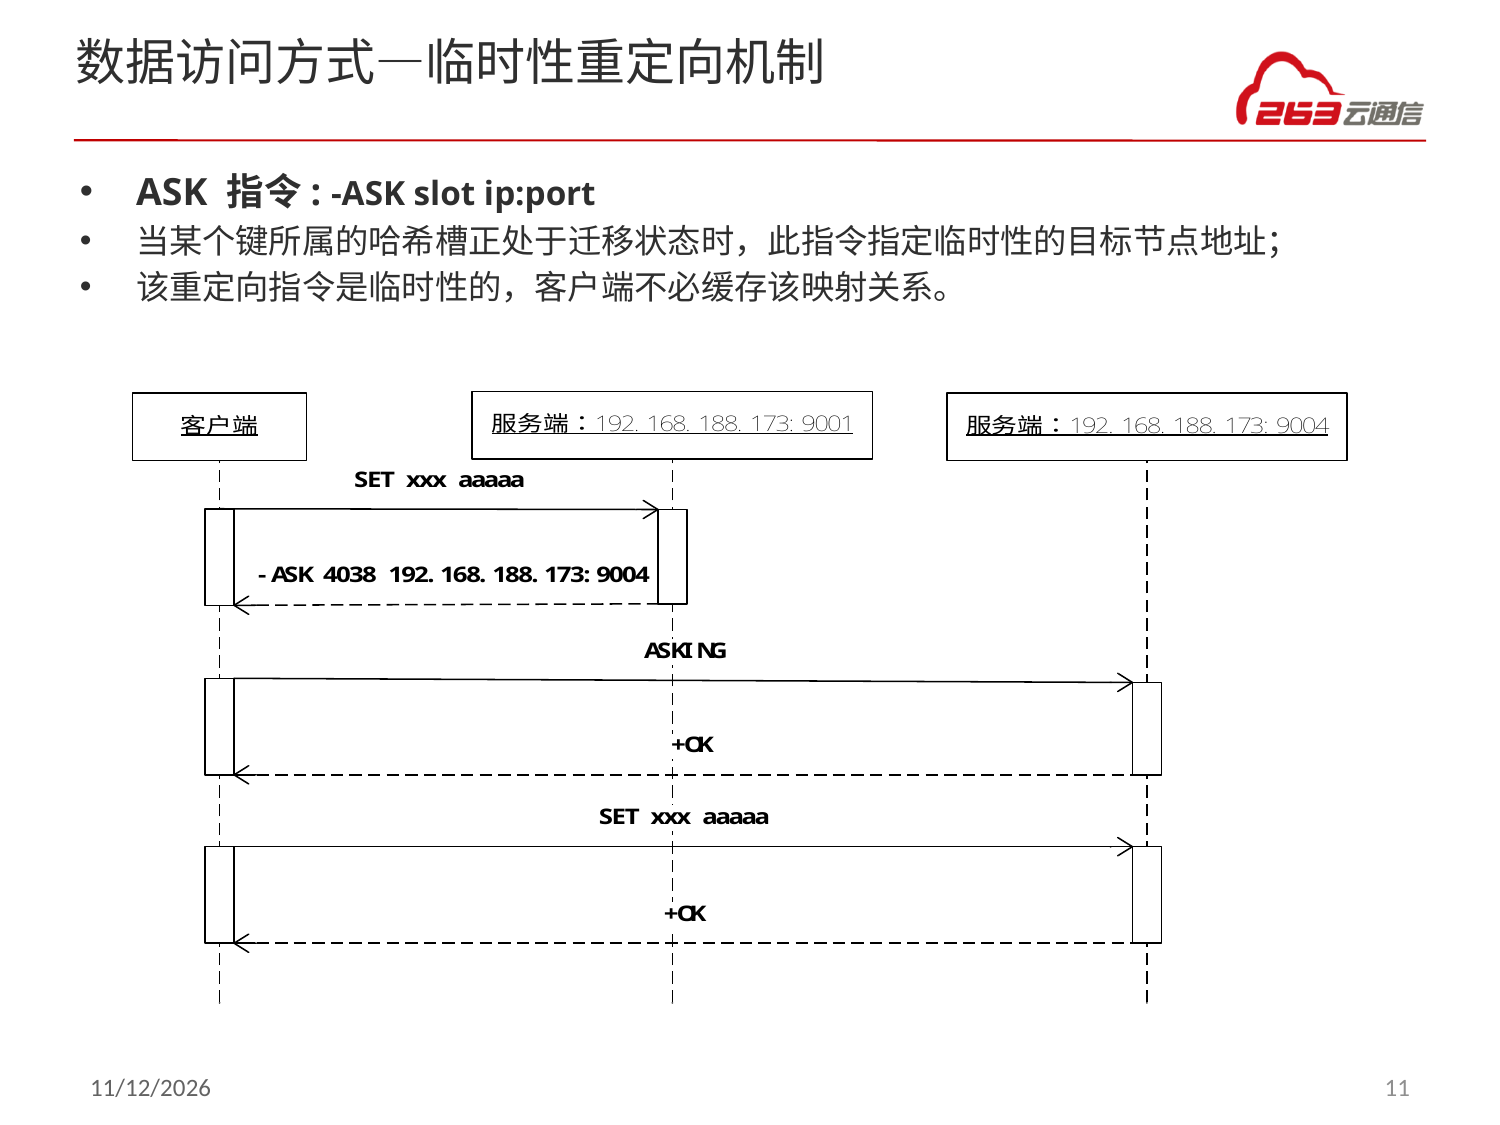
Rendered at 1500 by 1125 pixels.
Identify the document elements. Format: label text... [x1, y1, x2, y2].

title 数据访问方式—临时性重定向机制 [75, 30, 1235, 136]
picture [1230, 37, 1430, 141]
picture [128, 387, 1352, 1007]
text_box ASK 指令: -ASK slot ip:port 当某个键所属的哈希槽正处于迁移状态时，此指令指定临时性的目标节点地址； 该重定向指令是临时性的，客户端不必缓存该映射关系。 [64, 160, 1415, 363]
